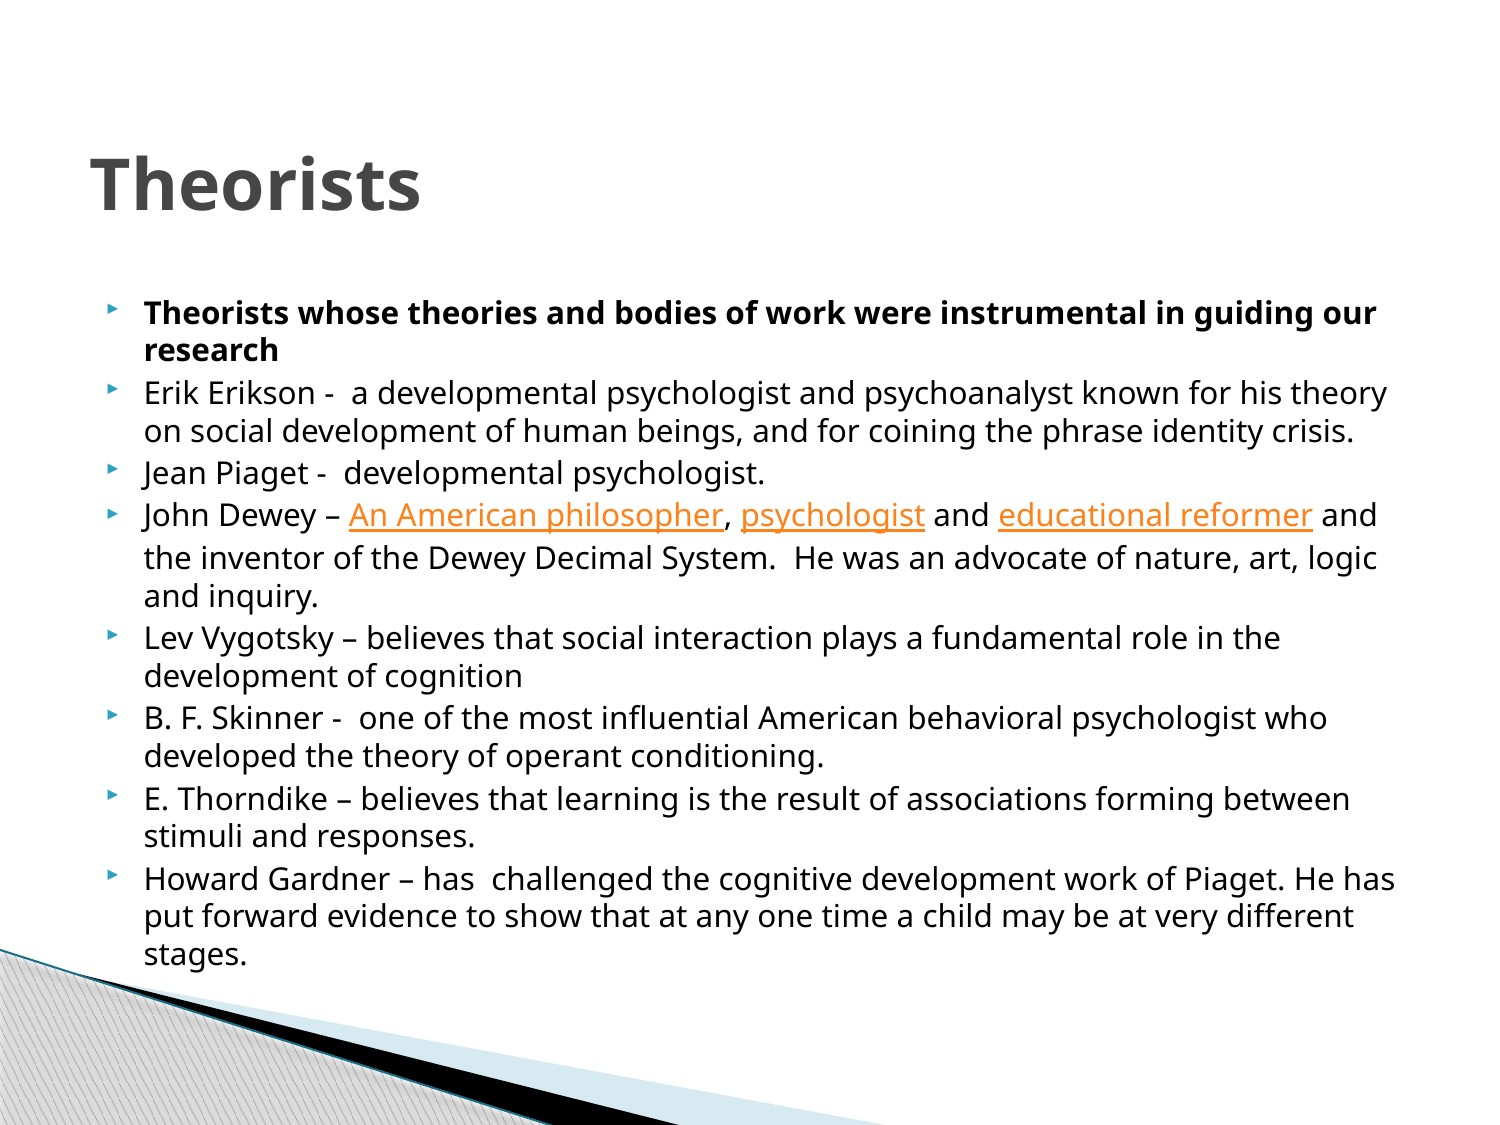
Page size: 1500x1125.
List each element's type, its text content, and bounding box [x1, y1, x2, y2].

title Theorists [75, 45, 1425, 233]
list Theorists whose theories and bodies of work were instrumental in guiding our research Erik Erikson - a developmental psychologist and psychoanalyst known for his theory on social development of human beings, and for coining the phrase identity crisis. Jean Piaget - developmental psychologist. John Dewey – An American philosopher, psychologist and educational reformer and the inventor of the Dewey Decimal System. He was an advocate of nature, art, logic and inquiry. Lev Vygotsky – believes that social interaction plays a fundamental role in the development of cognition B. F. Skinner - one of the most influential American behavioral psychologist who developed the theory of operant conditioning. E. Thorndike – believes that learning is the result of associations forming between stimuli and responses. Howard Gardner – has challenged the cognitive development work of Piaget. He has put forward evidence to show that at any one time a child may be at very different stages. [75, 243, 1425, 986]
